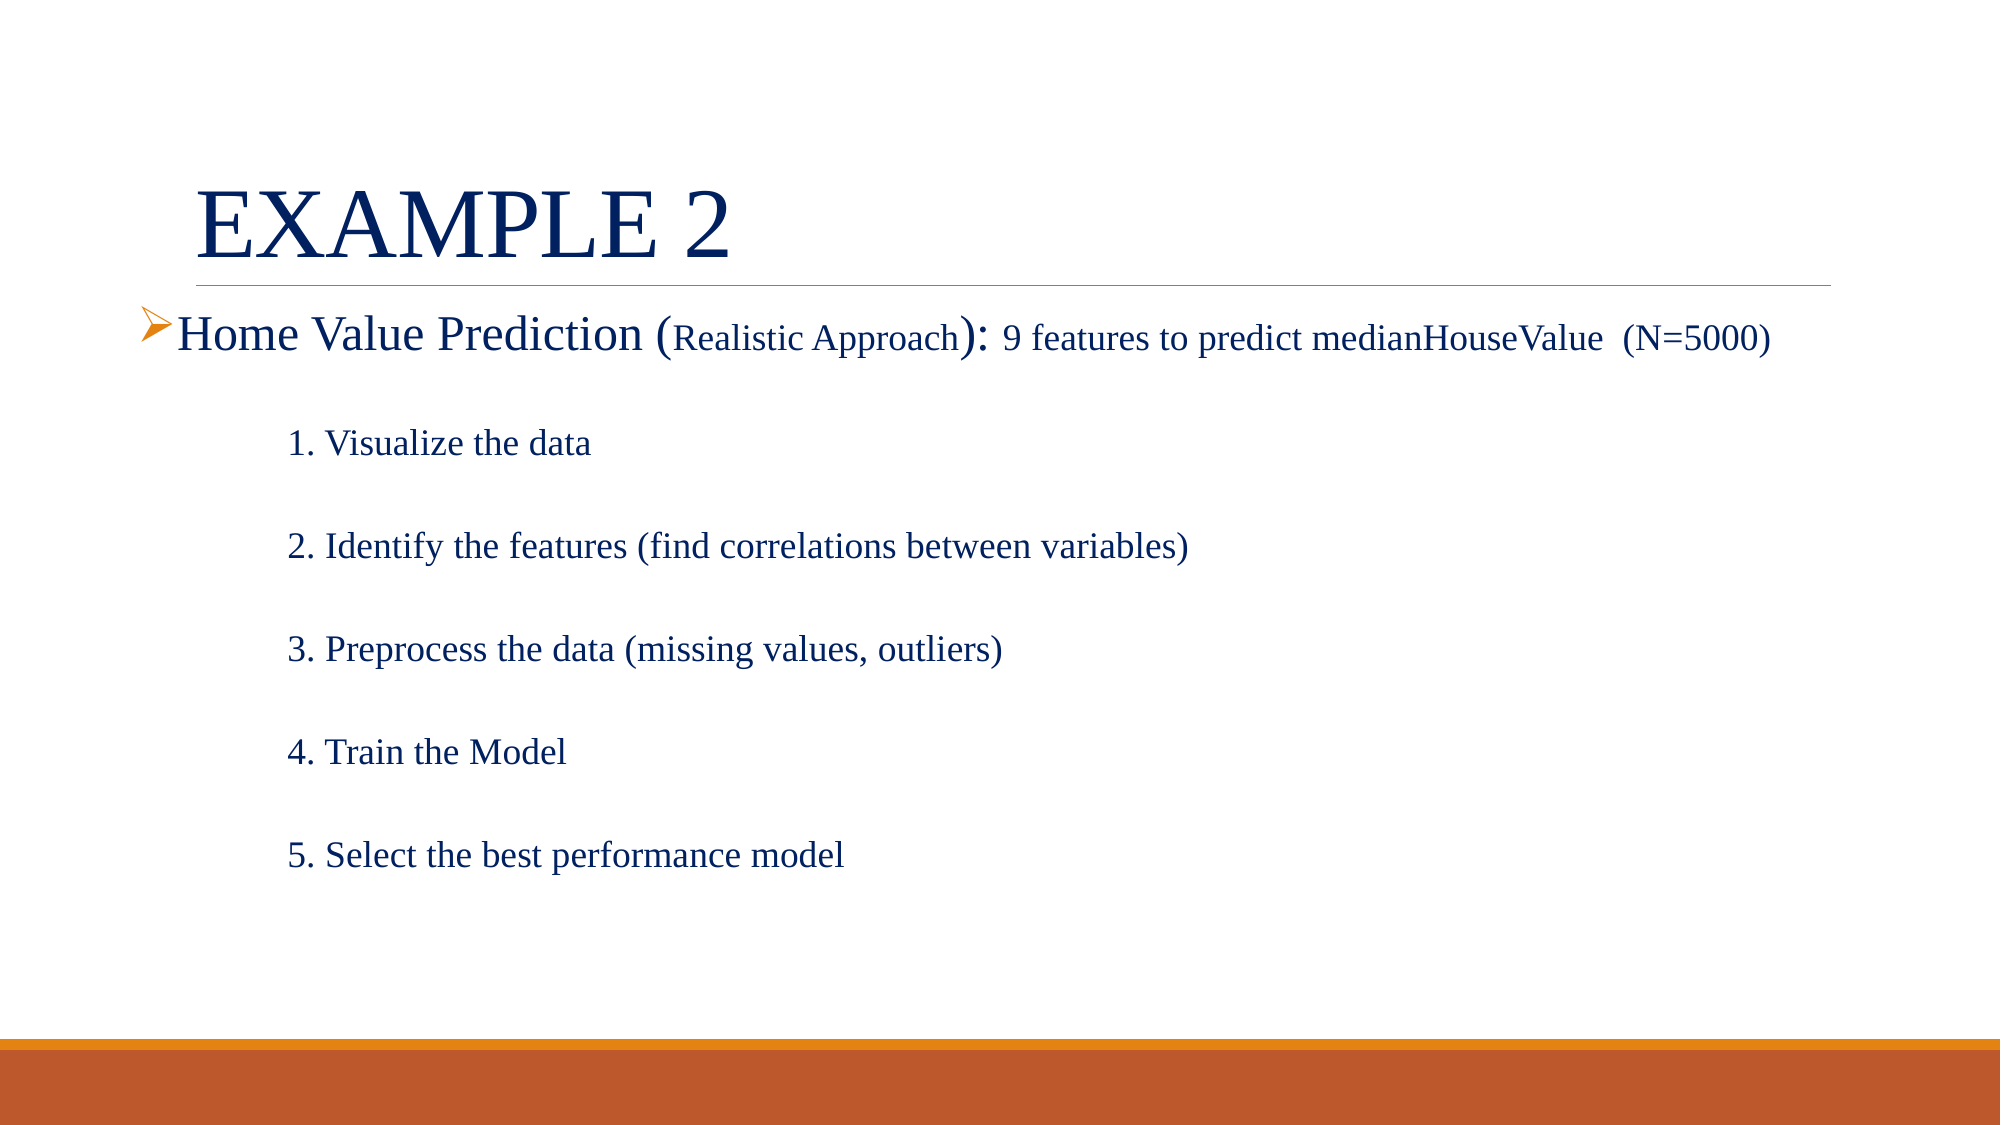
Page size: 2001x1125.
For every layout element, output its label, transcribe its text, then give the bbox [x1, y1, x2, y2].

list Home Value Prediction (Realistic Approach): 9 features to predict medianHouseValue (N=5000) 1. Visualize the data 2. Identify the features (find correlations between variables) 3. Preprocess the data (missing values, outliers) 4. Train the Model 5. Select the best performance model [137, 299, 1863, 1046]
title EXAMPLE 2 [180, 47, 1830, 285]
